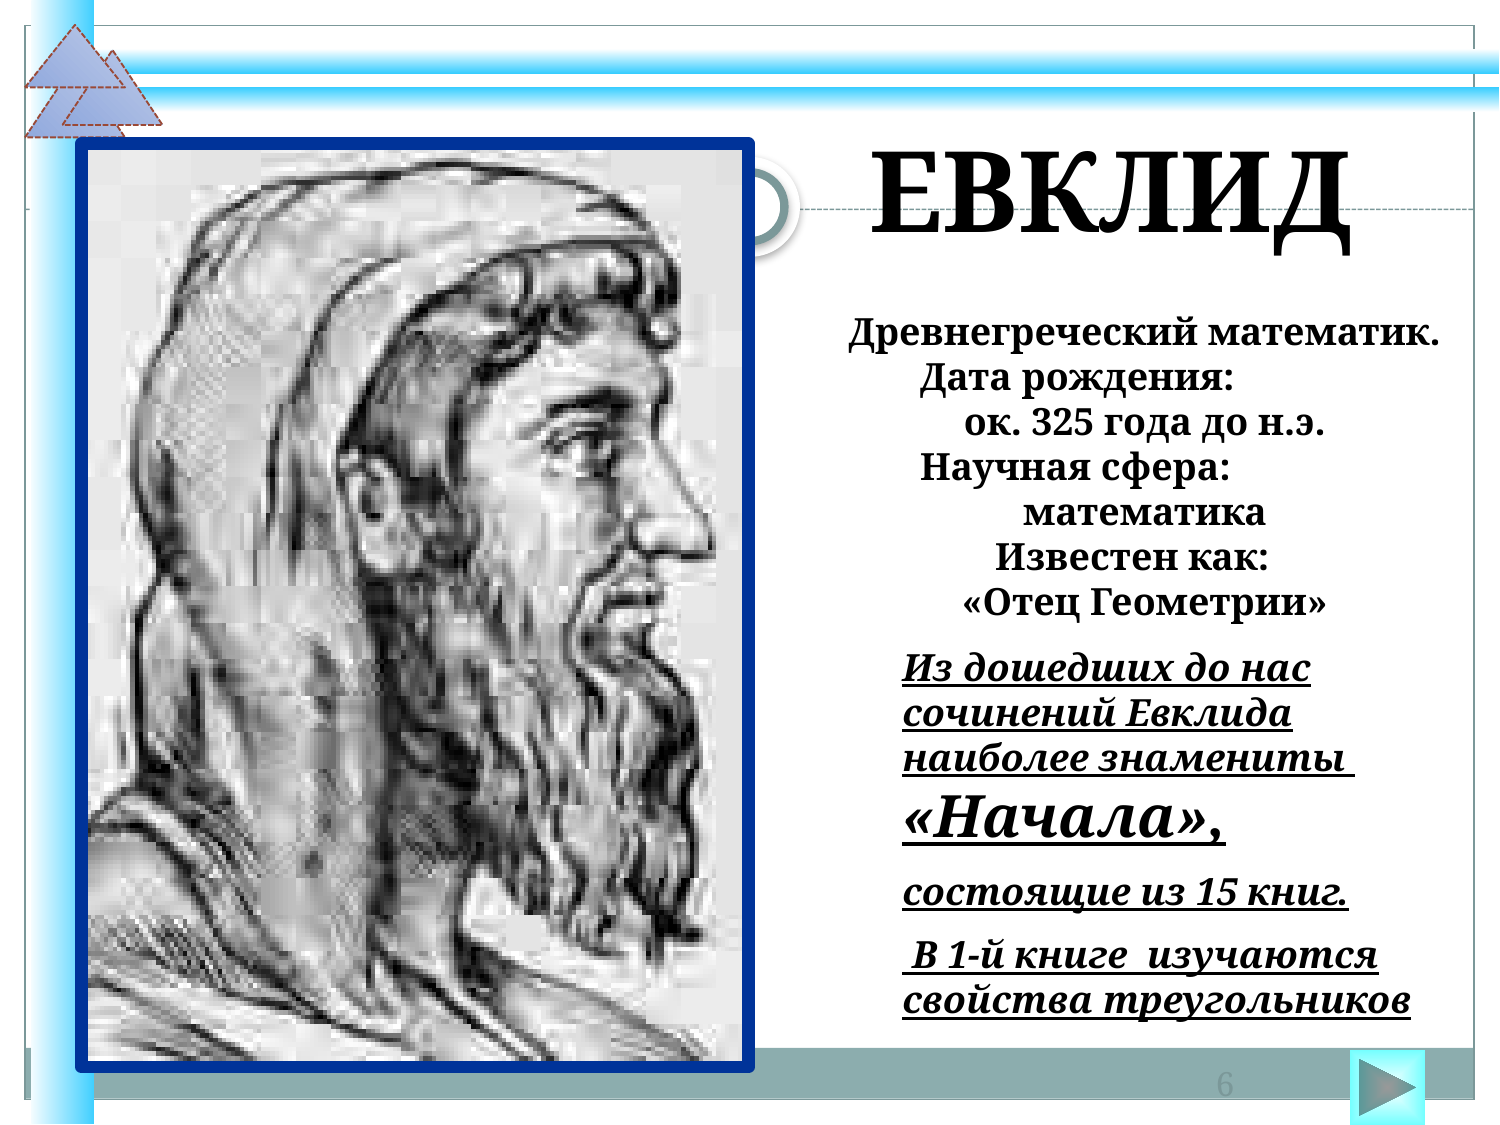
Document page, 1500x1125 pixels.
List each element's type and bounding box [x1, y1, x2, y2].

text_box [30, 0, 1500, 1124]
list [87, 149, 743, 1061]
